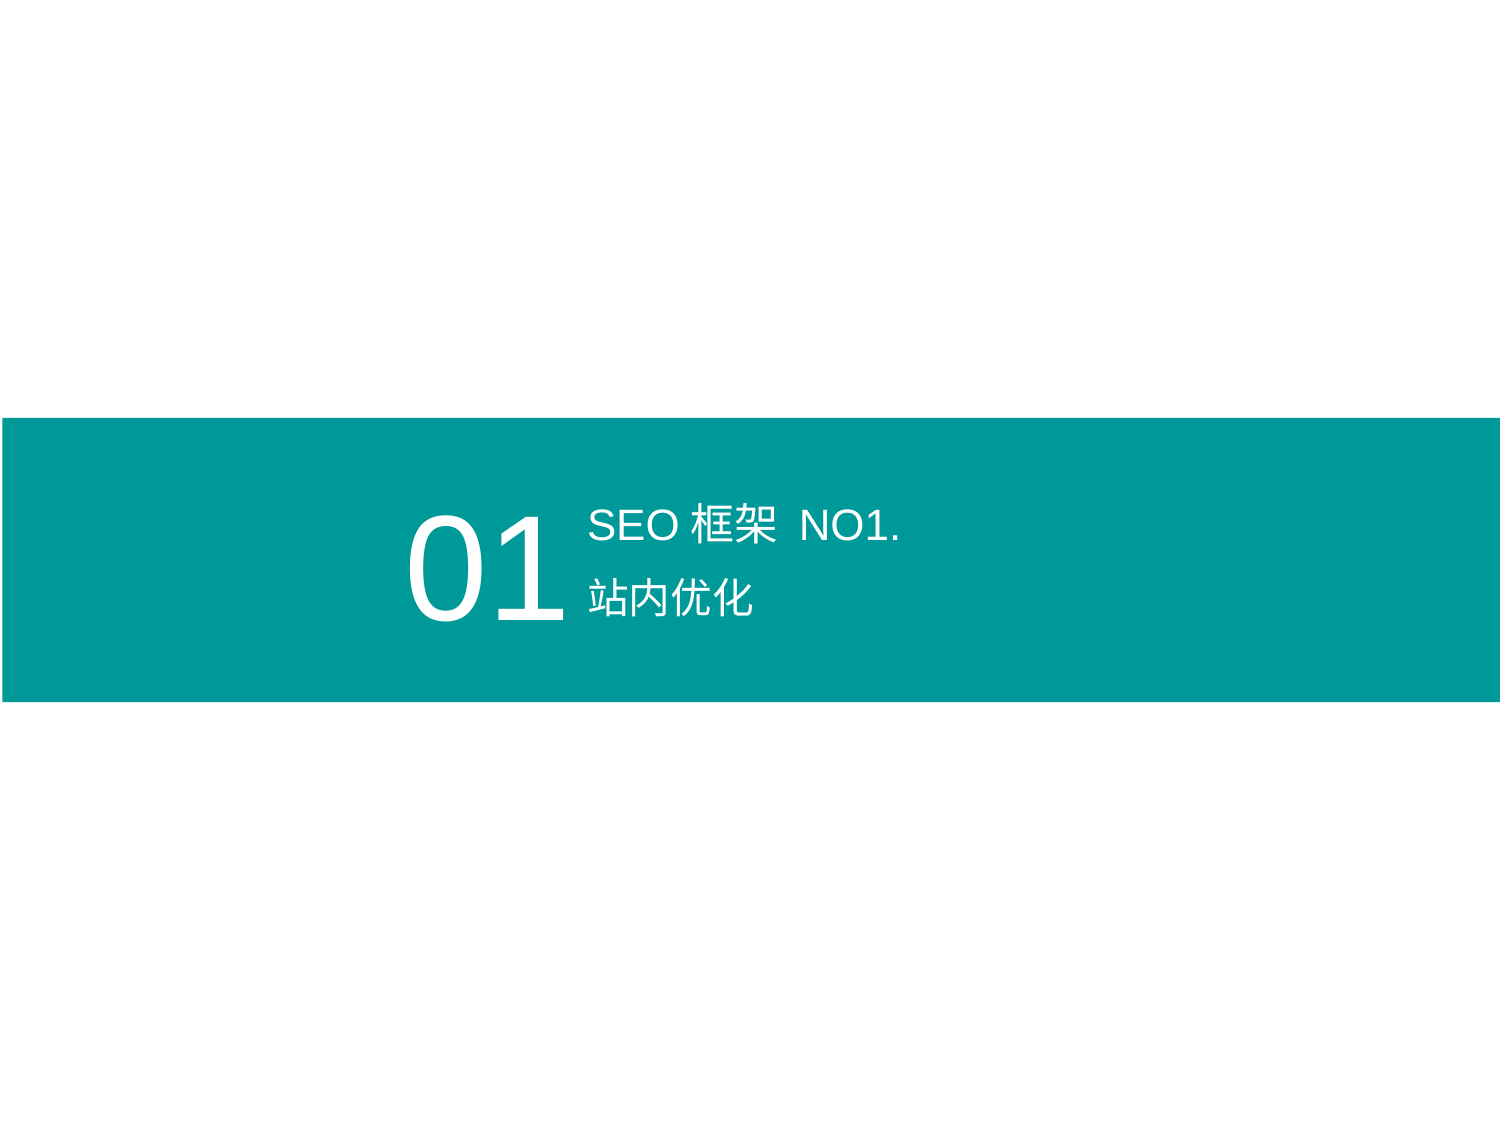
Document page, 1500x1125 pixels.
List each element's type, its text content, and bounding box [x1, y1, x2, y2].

title SEO框架 NO1. [580, 488, 1402, 563]
list 站内优化 [579, 563, 1402, 677]
text_box 01 [396, 462, 580, 658]
text_box [2, 417, 1500, 703]
